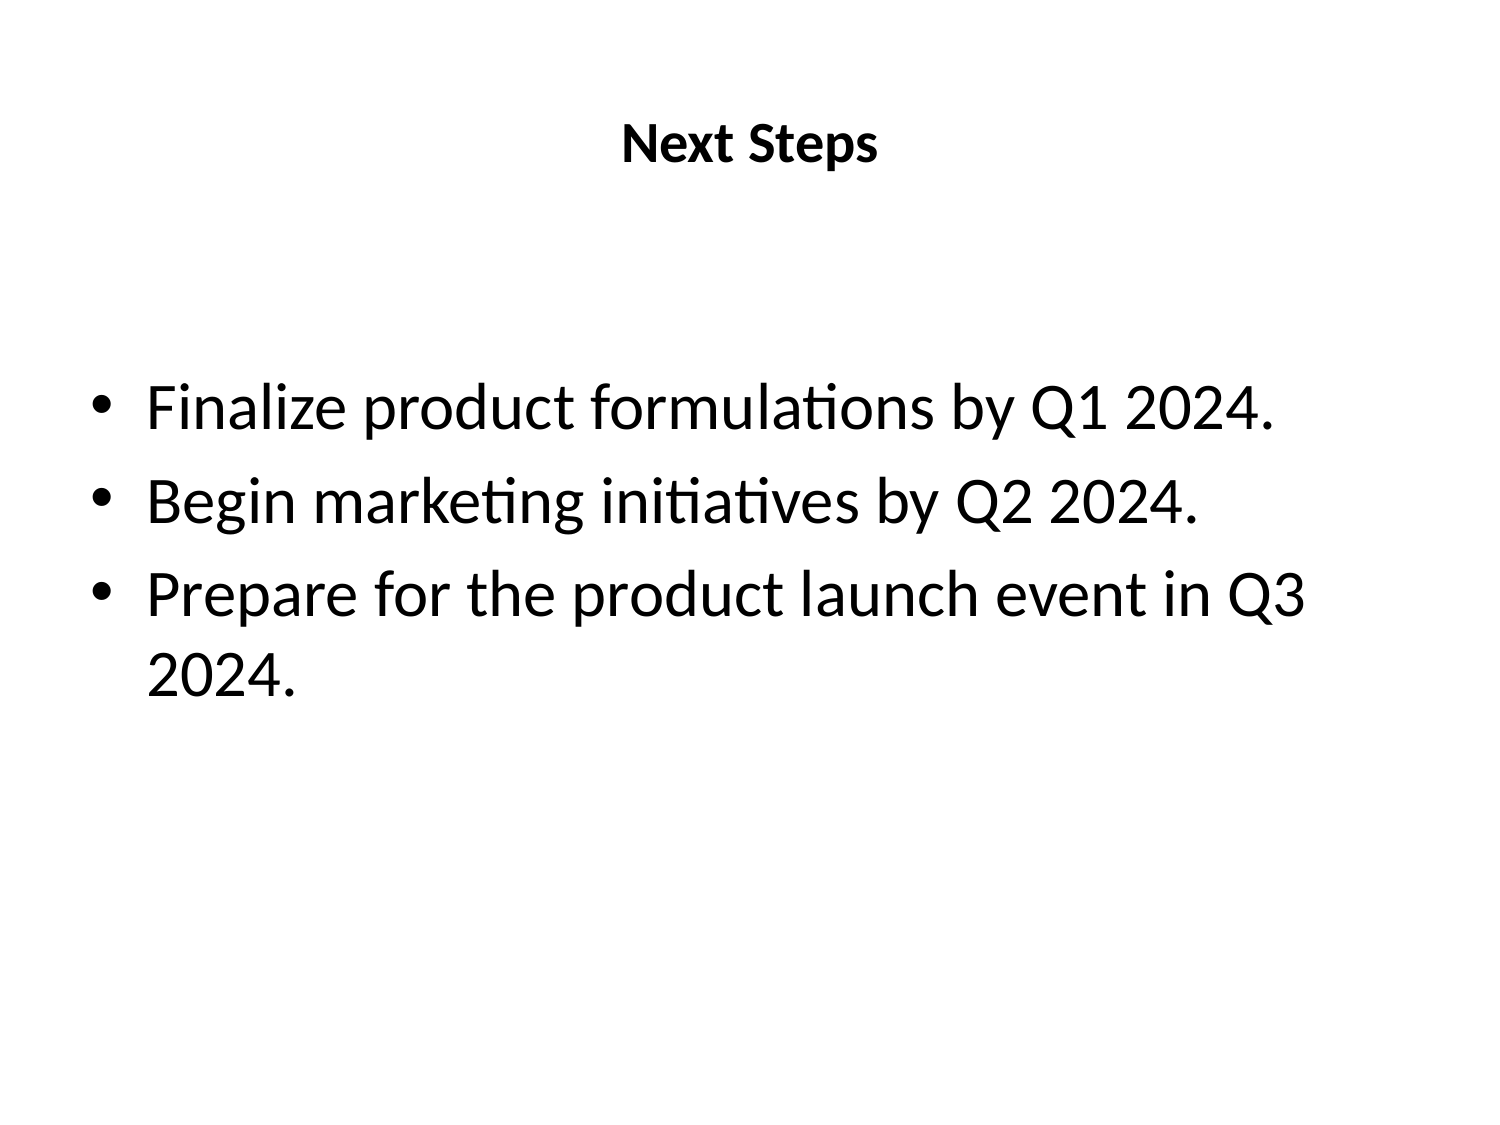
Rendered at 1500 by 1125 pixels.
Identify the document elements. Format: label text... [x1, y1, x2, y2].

list Finalize product formulations by Q1 2024. Begin marketing initiatives by Q2 2024. Prepare for the product launch event in Q3 2024. [75, 262, 1425, 1005]
title Next Steps [75, 45, 1425, 233]
